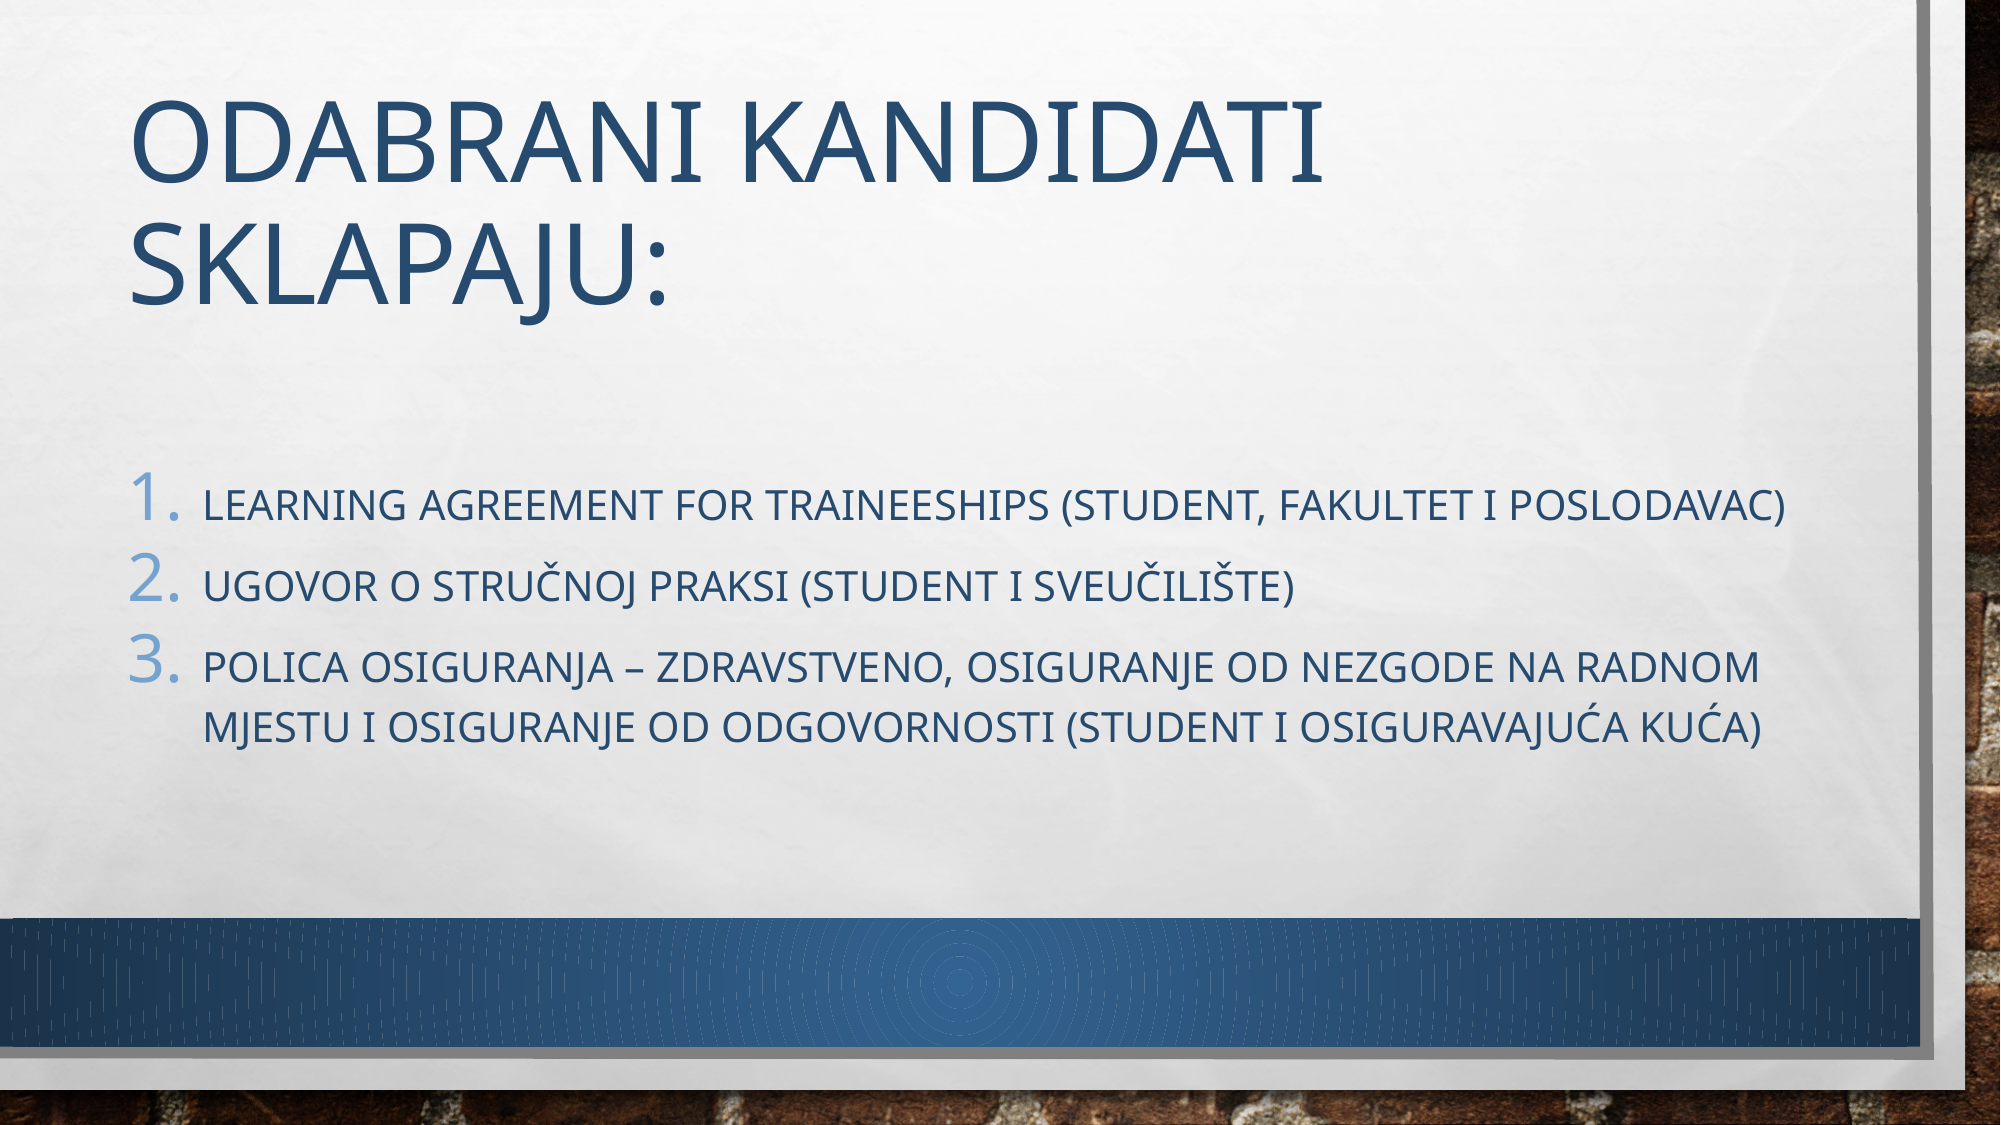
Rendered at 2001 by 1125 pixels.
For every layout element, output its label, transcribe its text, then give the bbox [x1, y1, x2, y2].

title Odabrani kandidati sklapaju: [112, 112, 1818, 302]
picture [0, 0, 2000, 1125]
list Learning agreement for Traineeships (student, fakultet i poslodavac) Ugovor o stručnoj praksi (student i sveučilište) Polica osiguranja – zdravstveno, osiguranje od nezgode na radnom mjestu i osiguranje od odgovornosti (student i osiguravajuća kuća) [112, 338, 1818, 882]
